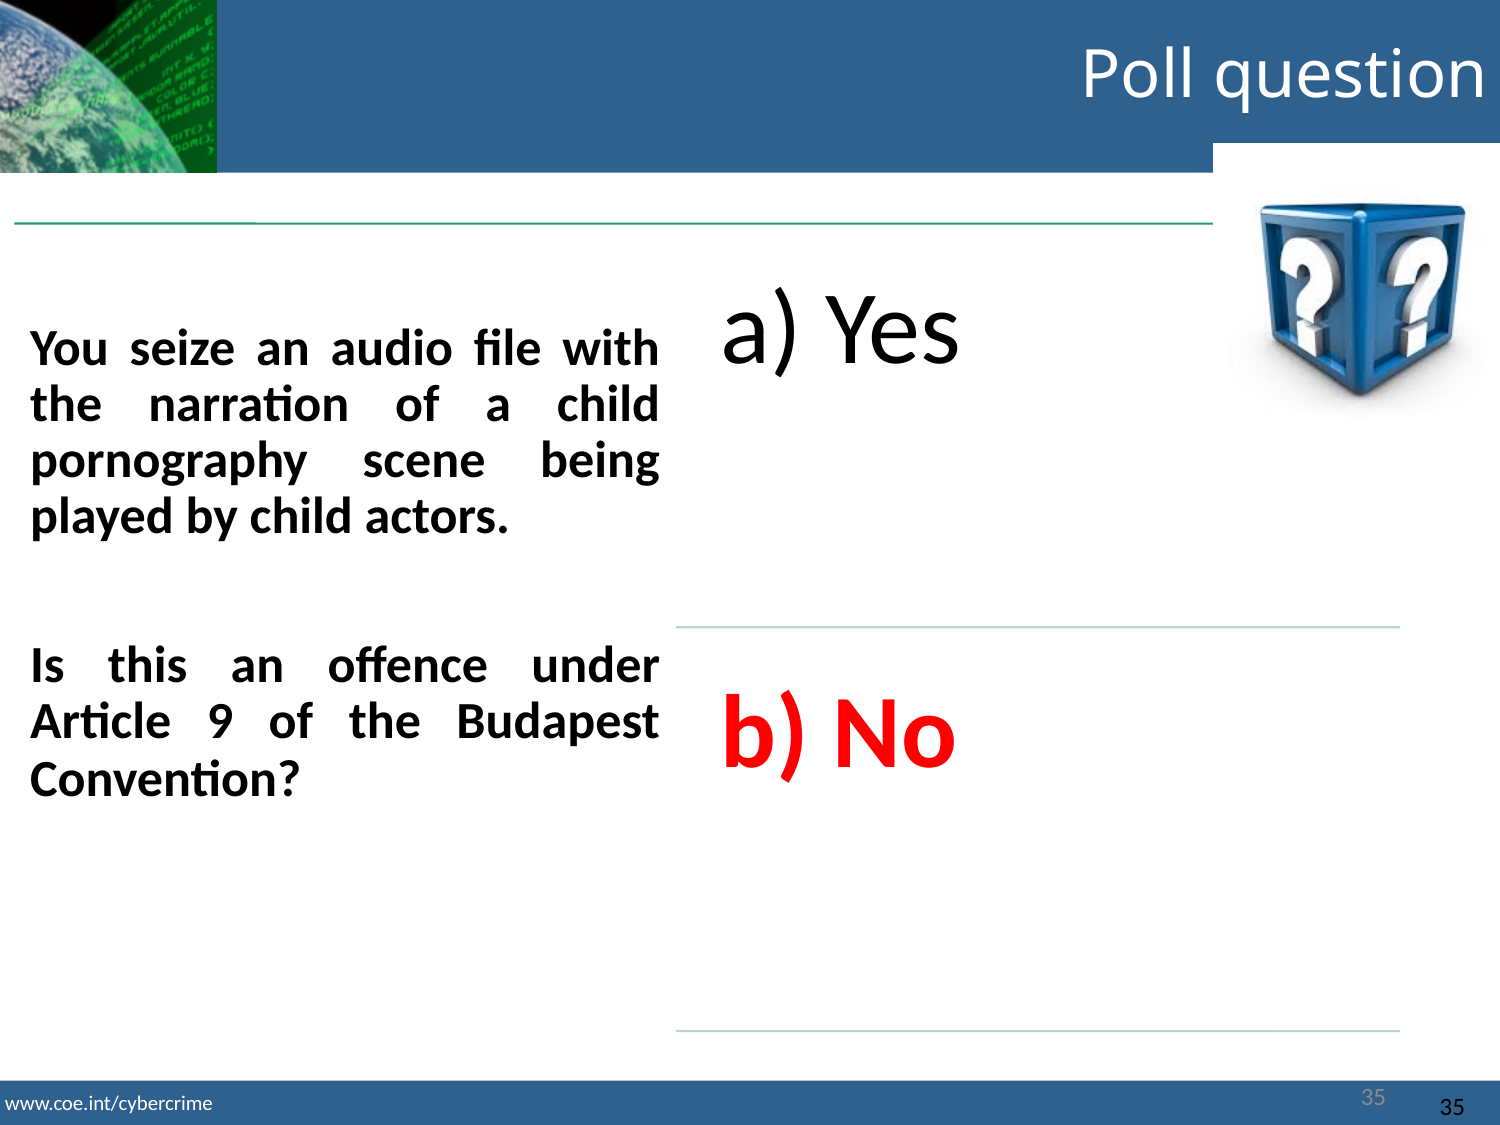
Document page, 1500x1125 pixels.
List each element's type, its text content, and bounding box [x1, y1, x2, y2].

slide_number 35 [1051, 1065, 1402, 1125]
picture [0, 1, 217, 173]
text_box Poll question [250, 23, 1500, 119]
picture [1213, 143, 1500, 434]
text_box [14, 223, 1402, 1053]
text_box 35 [1399, 1069, 1480, 1125]
